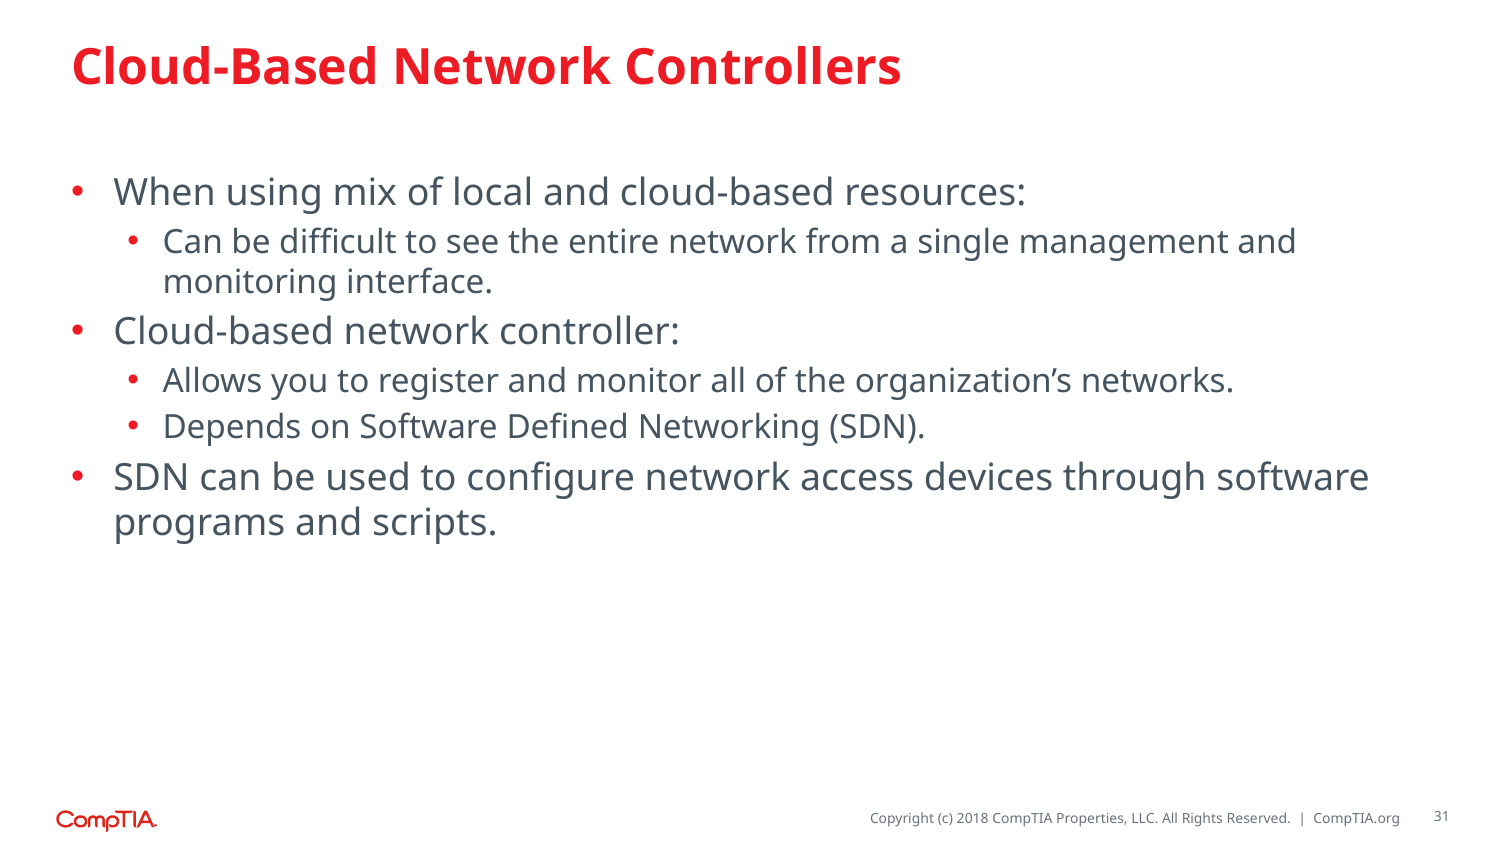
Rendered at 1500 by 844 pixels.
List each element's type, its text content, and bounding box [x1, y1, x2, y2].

list When using mix of local and cloud-based resources: Can be difficult to see the entire network from a single management and monitoring interface. Cloud-based network controller: Allows you to register and monitor all of the organization’s networks. Depends on Software Defined Networking (SDN). SDN can be used to configure network access devices through software programs and scripts. [56, 160, 1444, 746]
slide_number 31 [1407, 800, 1450, 835]
title Cloud-Based Network Controllers [56, 12, 1444, 117]
